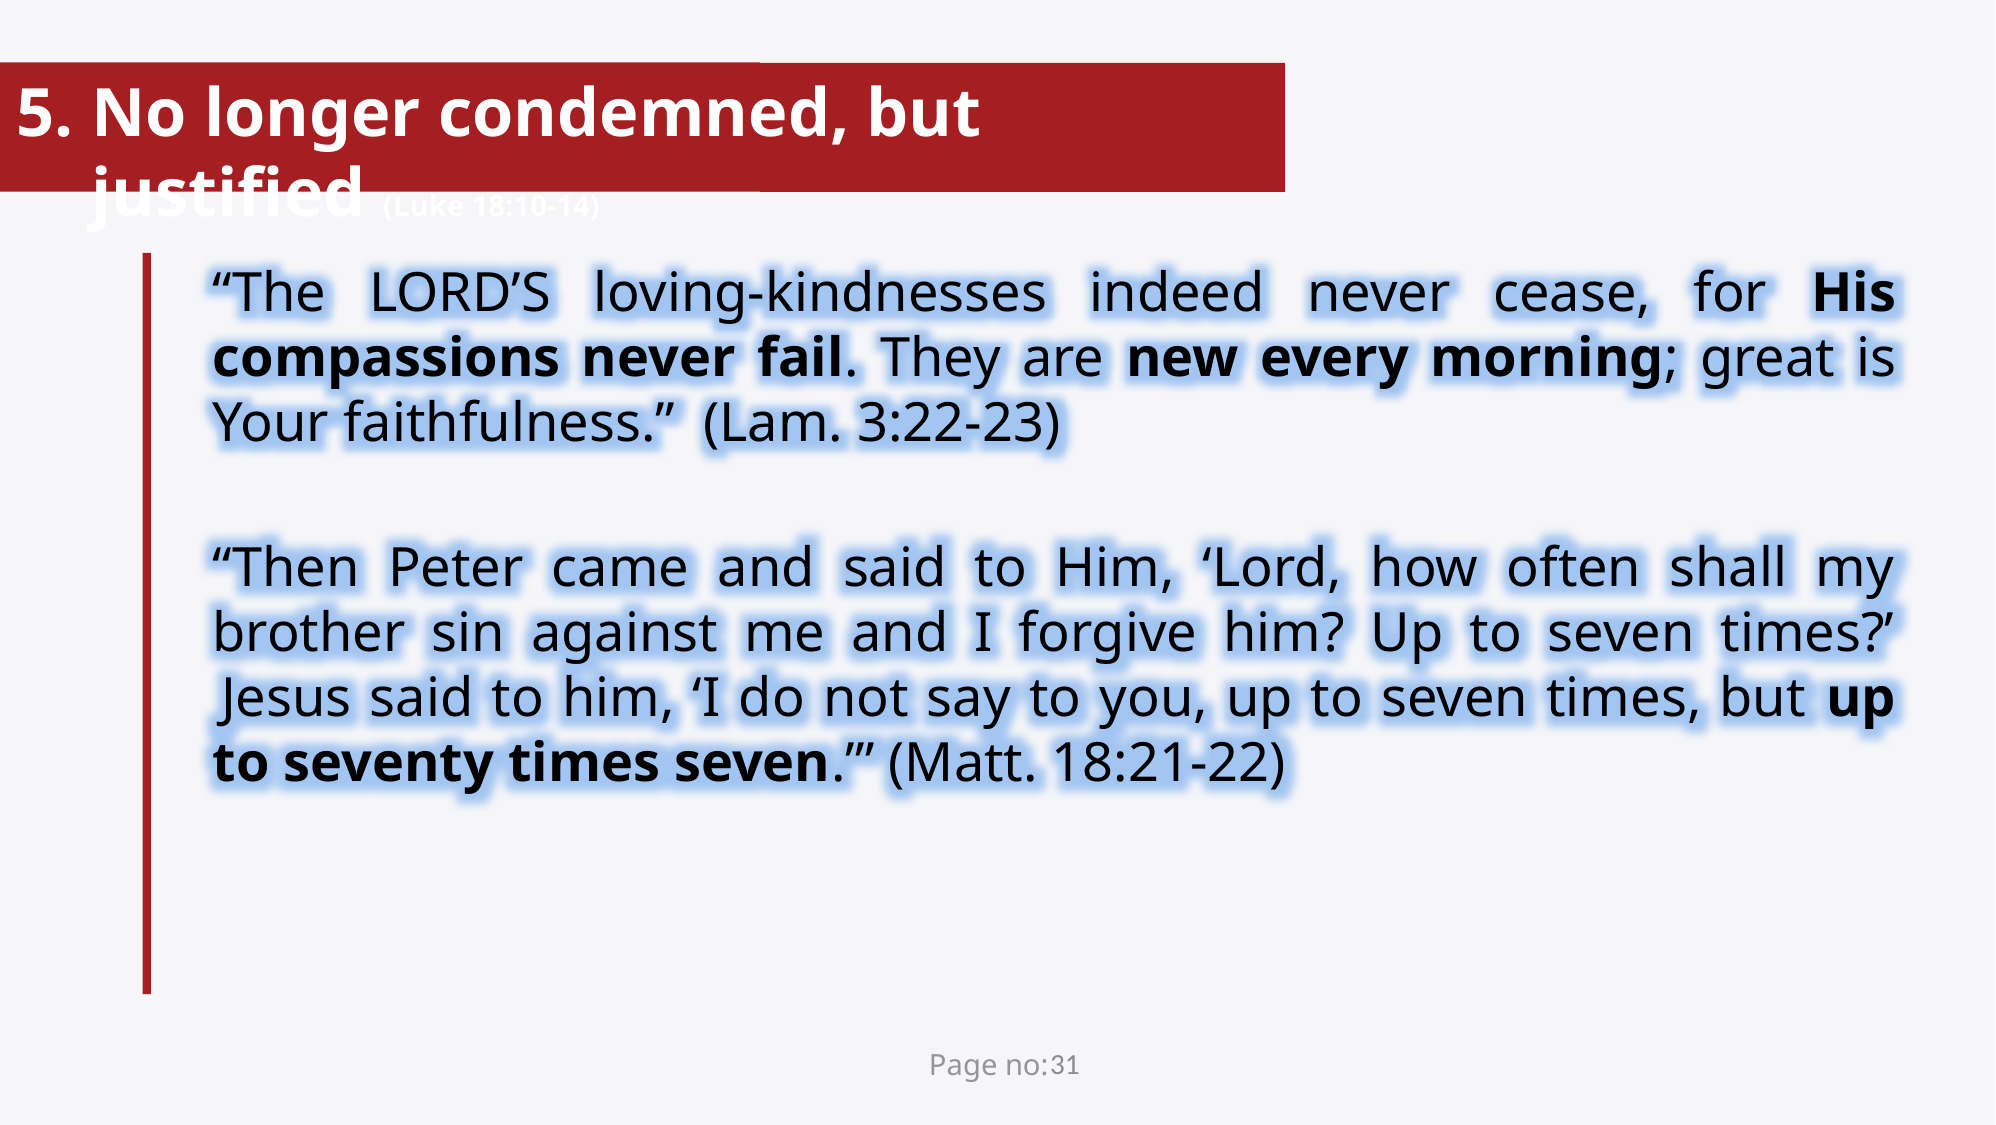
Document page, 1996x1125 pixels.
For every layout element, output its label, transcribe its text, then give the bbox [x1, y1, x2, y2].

text_box “Then Peter came and said to Him, ‘Lord, how often shall my brother sin against me and I forgive him? Up to seven times?’ Jesus said to him, ‘I do not say to you, up to seven times, but up to seventy times seven.’” (Matt. 18:21-22) [198, 524, 1911, 800]
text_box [1, 62, 1286, 194]
text_box “The Lord’s loving-kindnesses indeed never cease, for His compassions never fail. They are new every morning; great is Your faithfulness.” (Lam. 3:22-23) [198, 249, 1911, 460]
